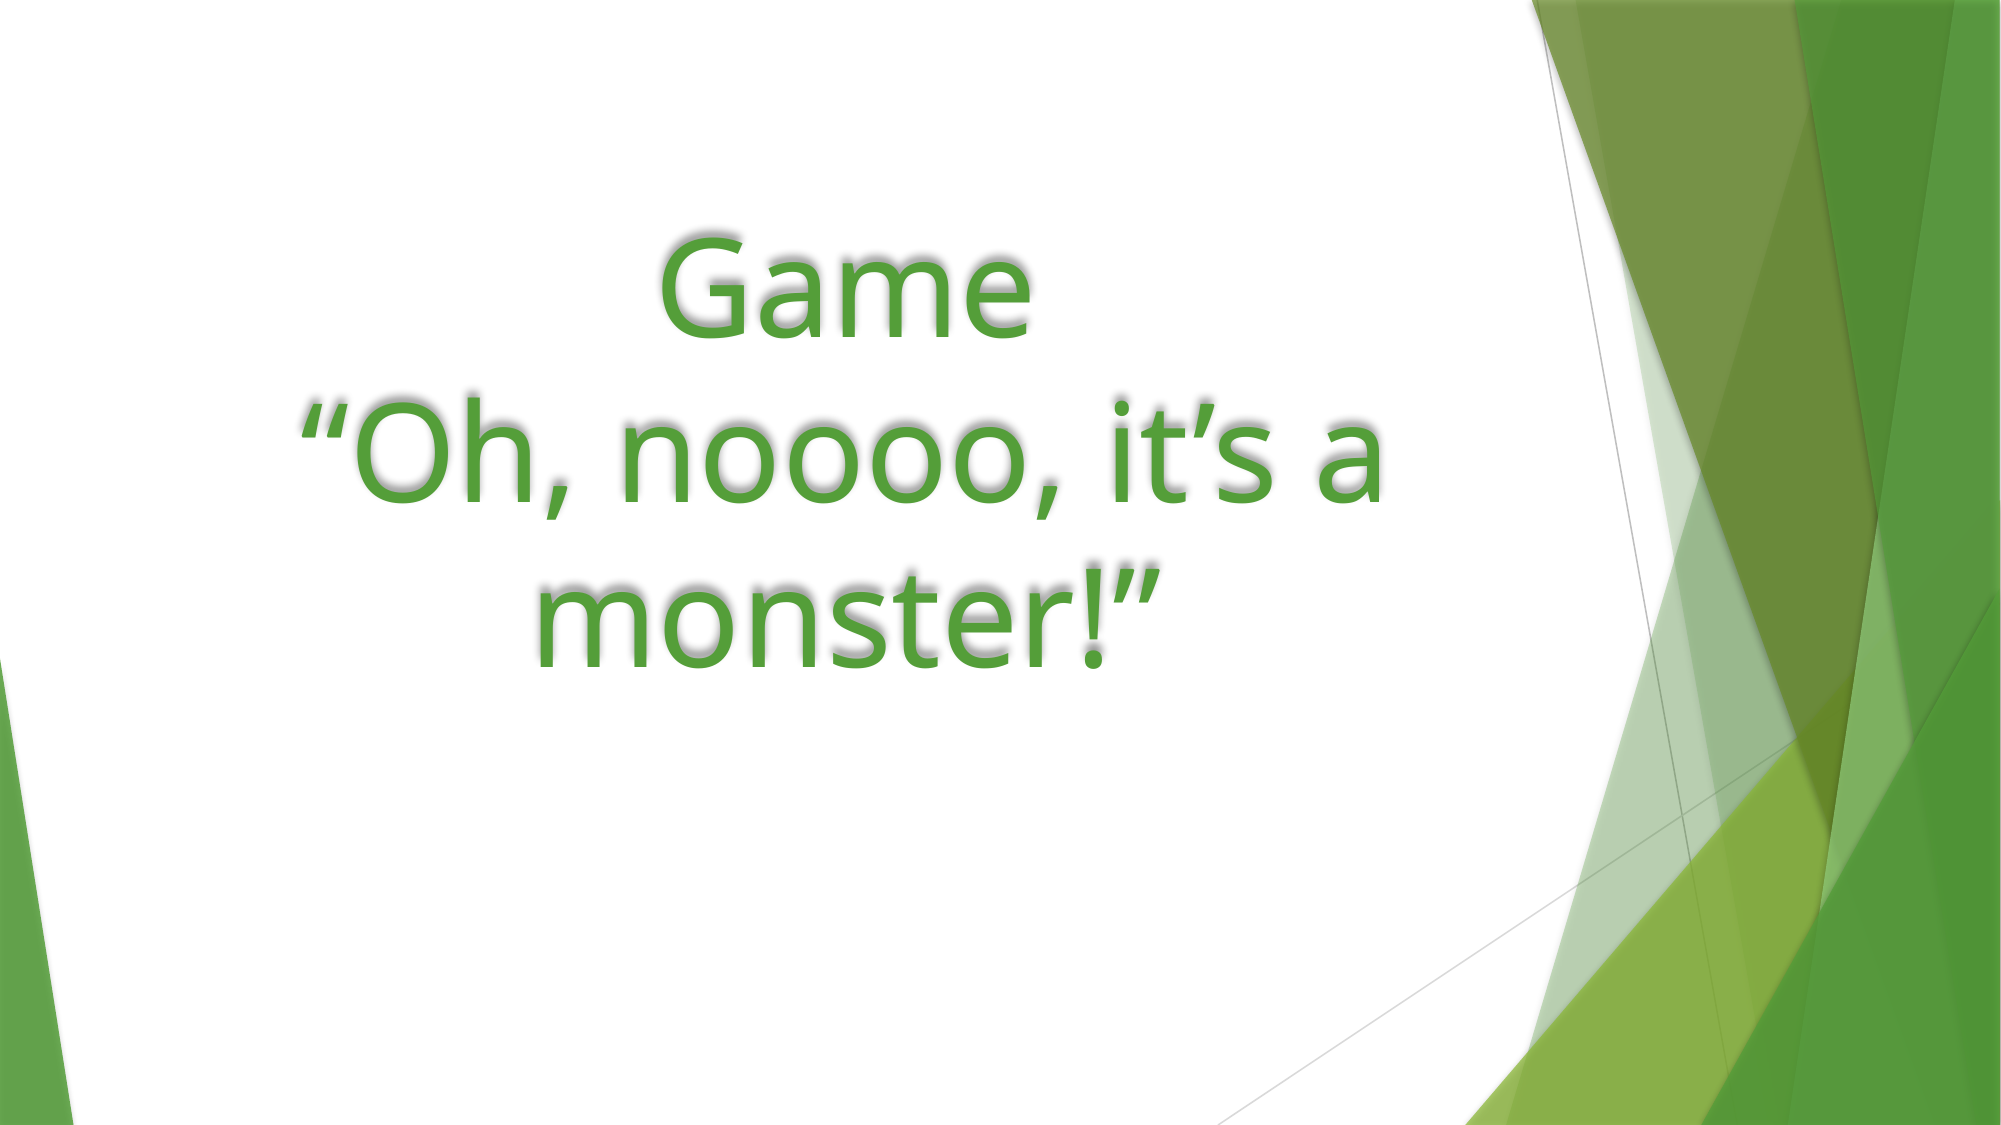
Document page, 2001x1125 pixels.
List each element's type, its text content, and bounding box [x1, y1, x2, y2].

title Game “Oh, noooo, it’s a monster!” [140, 192, 1551, 410]
